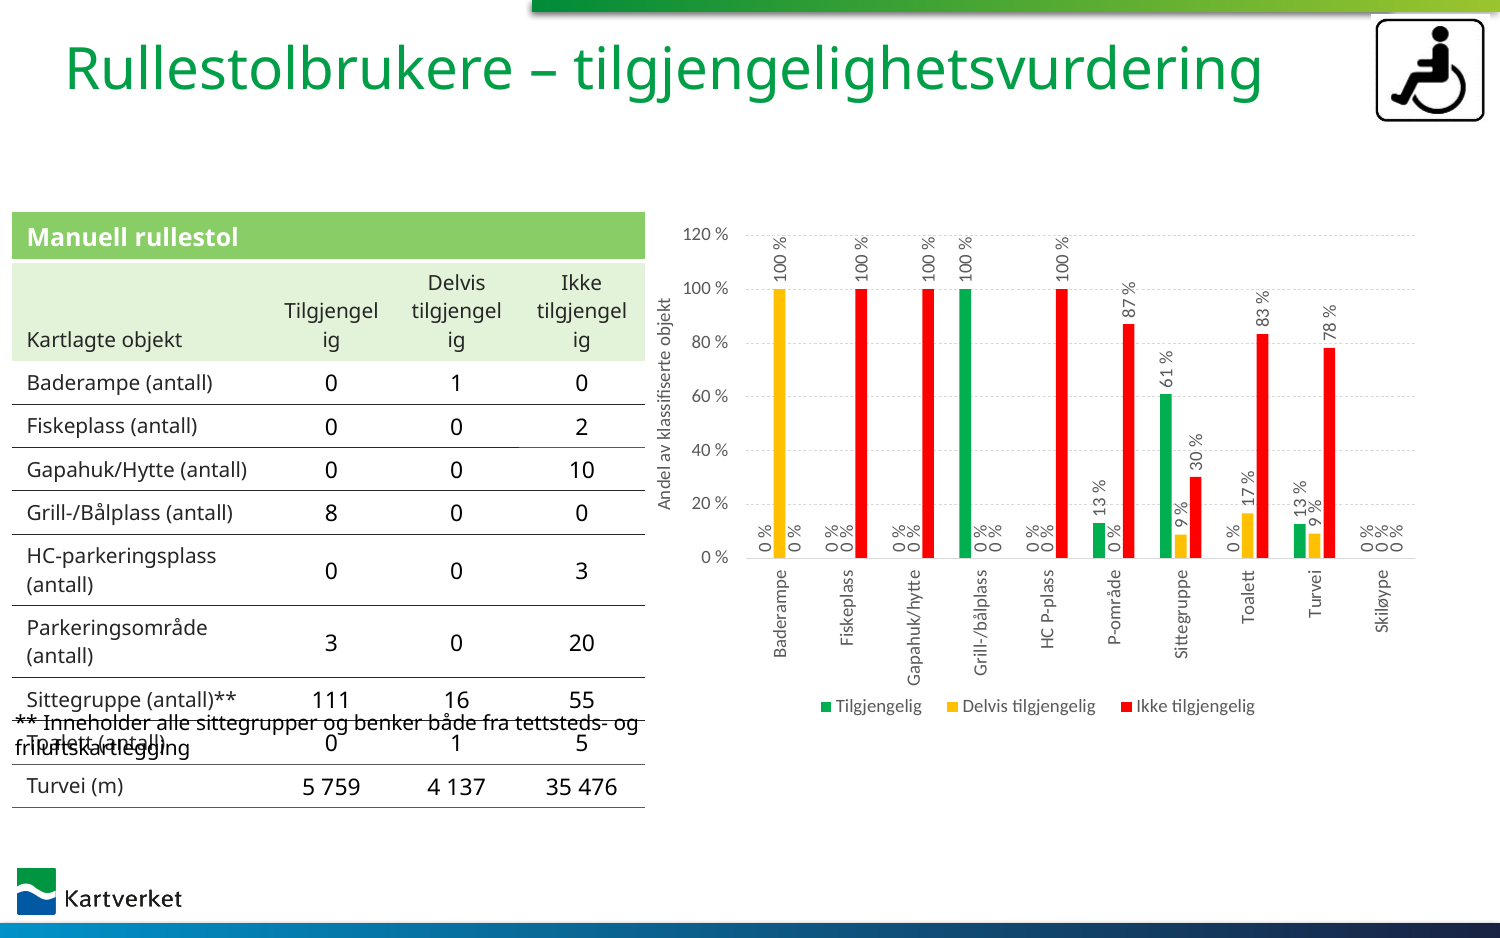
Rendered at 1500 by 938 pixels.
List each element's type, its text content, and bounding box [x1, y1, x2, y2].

table_cell 111 [269, 678, 394, 702]
table_cell 0 [519, 491, 638, 534]
table_cell Tilgjengelig [269, 263, 394, 361]
table_header Manuell rullestol [12, 212, 645, 259]
table_cell 3 [519, 535, 638, 605]
table_cell 0 [269, 535, 394, 605]
table_cell 4 137 [394, 768, 519, 807]
table_cell 55 [519, 678, 638, 702]
table_cell Sittegruppe (antall)** [12, 678, 269, 702]
table_cell Parkeringsområde (antall) [12, 606, 269, 677]
table_cell 0 [394, 405, 519, 447]
table_cell 2 [519, 405, 638, 447]
table_cell 0 [269, 405, 394, 447]
table_cell 0 [519, 361, 638, 404]
table_cell 20 [519, 606, 638, 677]
table_cell 0 [394, 448, 519, 490]
table_cell 16 [394, 678, 519, 702]
table_cell Gapahuk/Hytte (antall) [12, 448, 269, 490]
table_cell HC-parkeringsplass (antall) [12, 535, 269, 605]
table_cell Delvis tilgjengelig [394, 263, 519, 361]
table_cell 35 476 [519, 768, 645, 807]
table_cell 3 [269, 606, 394, 677]
picture [1371, 13, 1491, 127]
table_cell 0 [394, 535, 519, 605]
text_box ** Inneholder alle sittegrupper og benker både fra tettsteds- og friluftskartlegging [0, 702, 745, 768]
table_cell 10 [519, 448, 638, 490]
text_box Rullestolbrukere – tilgjengelighetsvurdering [49, 12, 1372, 109]
table_cell 0 [269, 361, 394, 404]
table_cell Fiskeplass (antall) [12, 405, 269, 447]
table_cell 5 759 [269, 768, 394, 807]
table_cell 8 [269, 491, 394, 534]
table_cell Baderampe (antall) [12, 361, 269, 404]
table_cell Kartlagte objekt [12, 263, 269, 361]
table_cell 0 [269, 448, 394, 490]
table_cell 0 [394, 606, 519, 677]
table_cell 1 [394, 361, 519, 404]
picture [643, 218, 1426, 728]
table_cell Grill-/Bålplass (antall) [12, 491, 269, 534]
table_cell Turvei (m) [12, 768, 269, 807]
table_cell 0 [394, 491, 519, 534]
table_cell Ikke tilgjengelig [519, 263, 638, 361]
